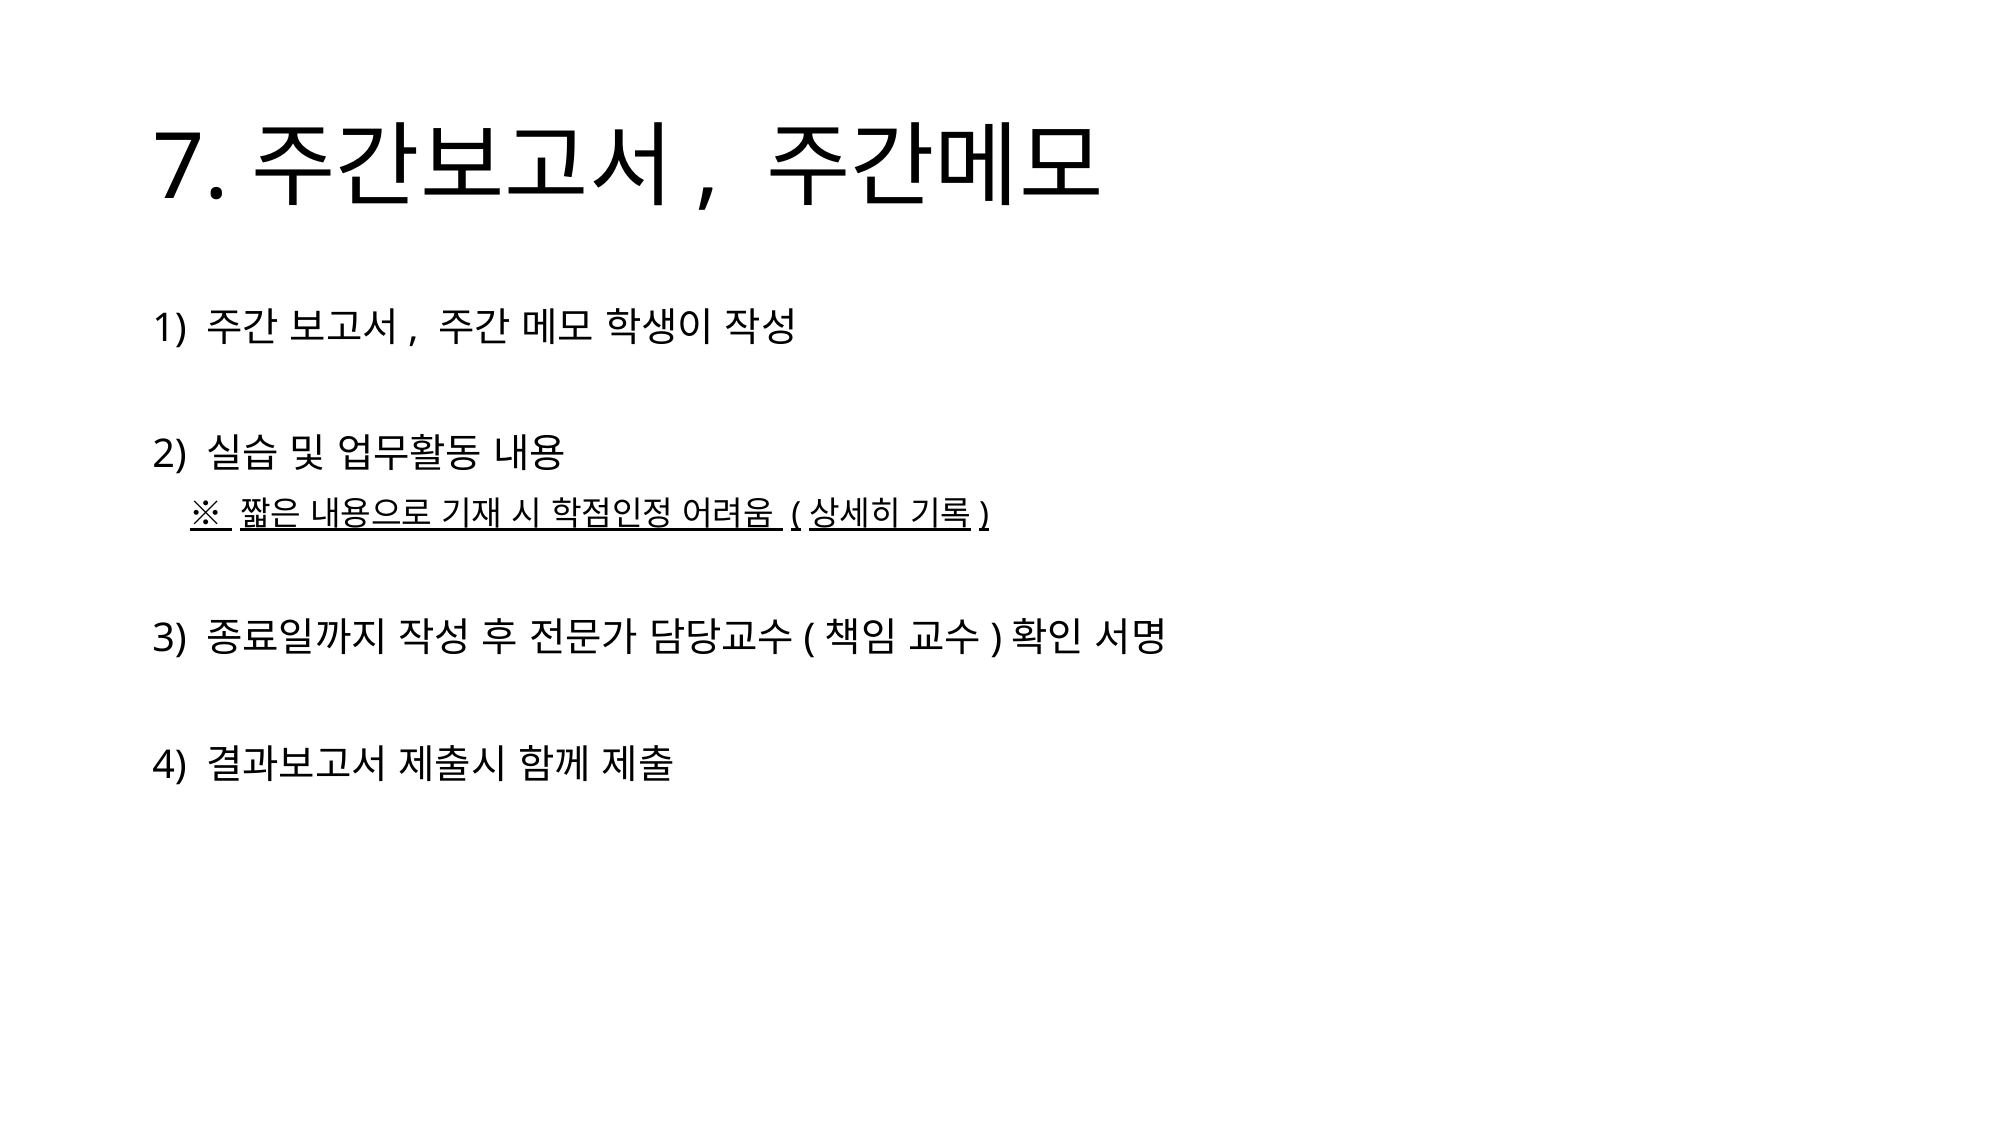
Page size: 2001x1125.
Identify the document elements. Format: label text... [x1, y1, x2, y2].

list 1) 주간 보고서, 주간 메모 학생이 작성 2) 실습 및 업무활동 내용 ※ 짧은 내용으로 기재 시 학점인정 어려움 (상세히 기록) 3) 종료일까지 작성 후 전문가 담당교수(책임 교수)확인 서명 4) 결과보고서 제출시 함께 제출 [137, 299, 1863, 1014]
title 7.주간보고서, 주간메모 [137, 59, 1863, 278]
